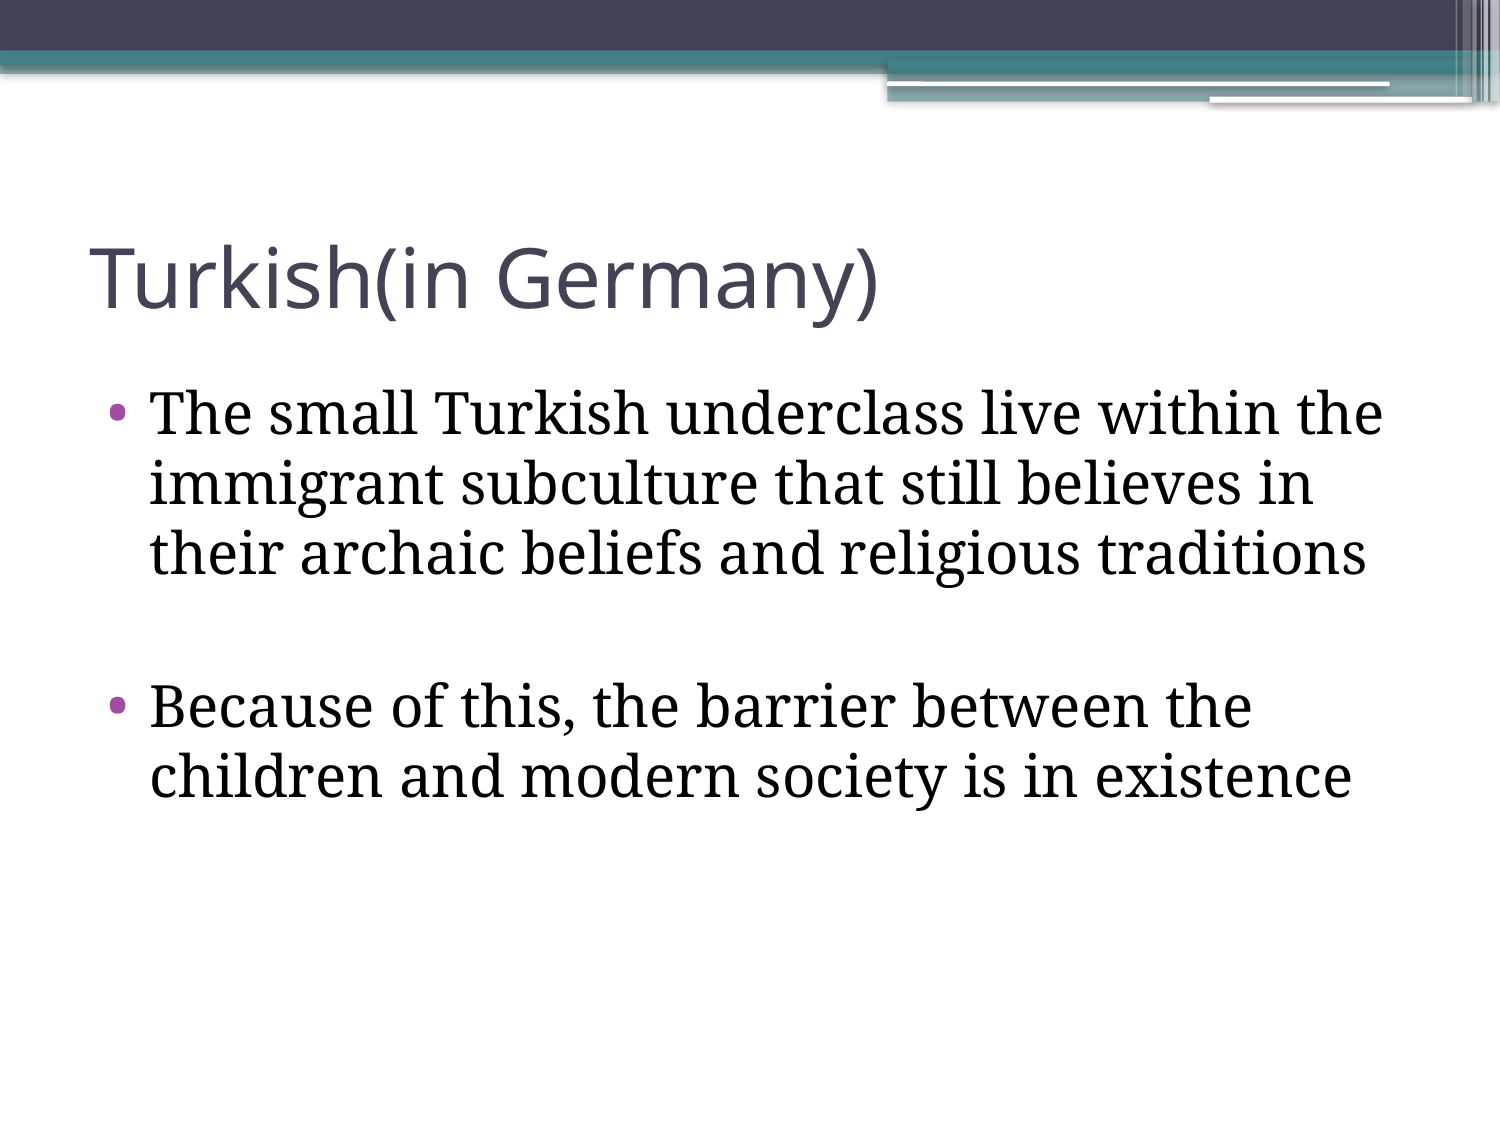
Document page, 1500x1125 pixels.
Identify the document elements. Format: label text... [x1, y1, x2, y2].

list The small Turkish underclass live within the immigrant subculture that still believes in their archaic beliefs and religious traditions Because of this, the barrier between the children and modern society is in existence [75, 368, 1425, 1079]
title Turkish(in Germany) [75, 187, 1425, 363]
